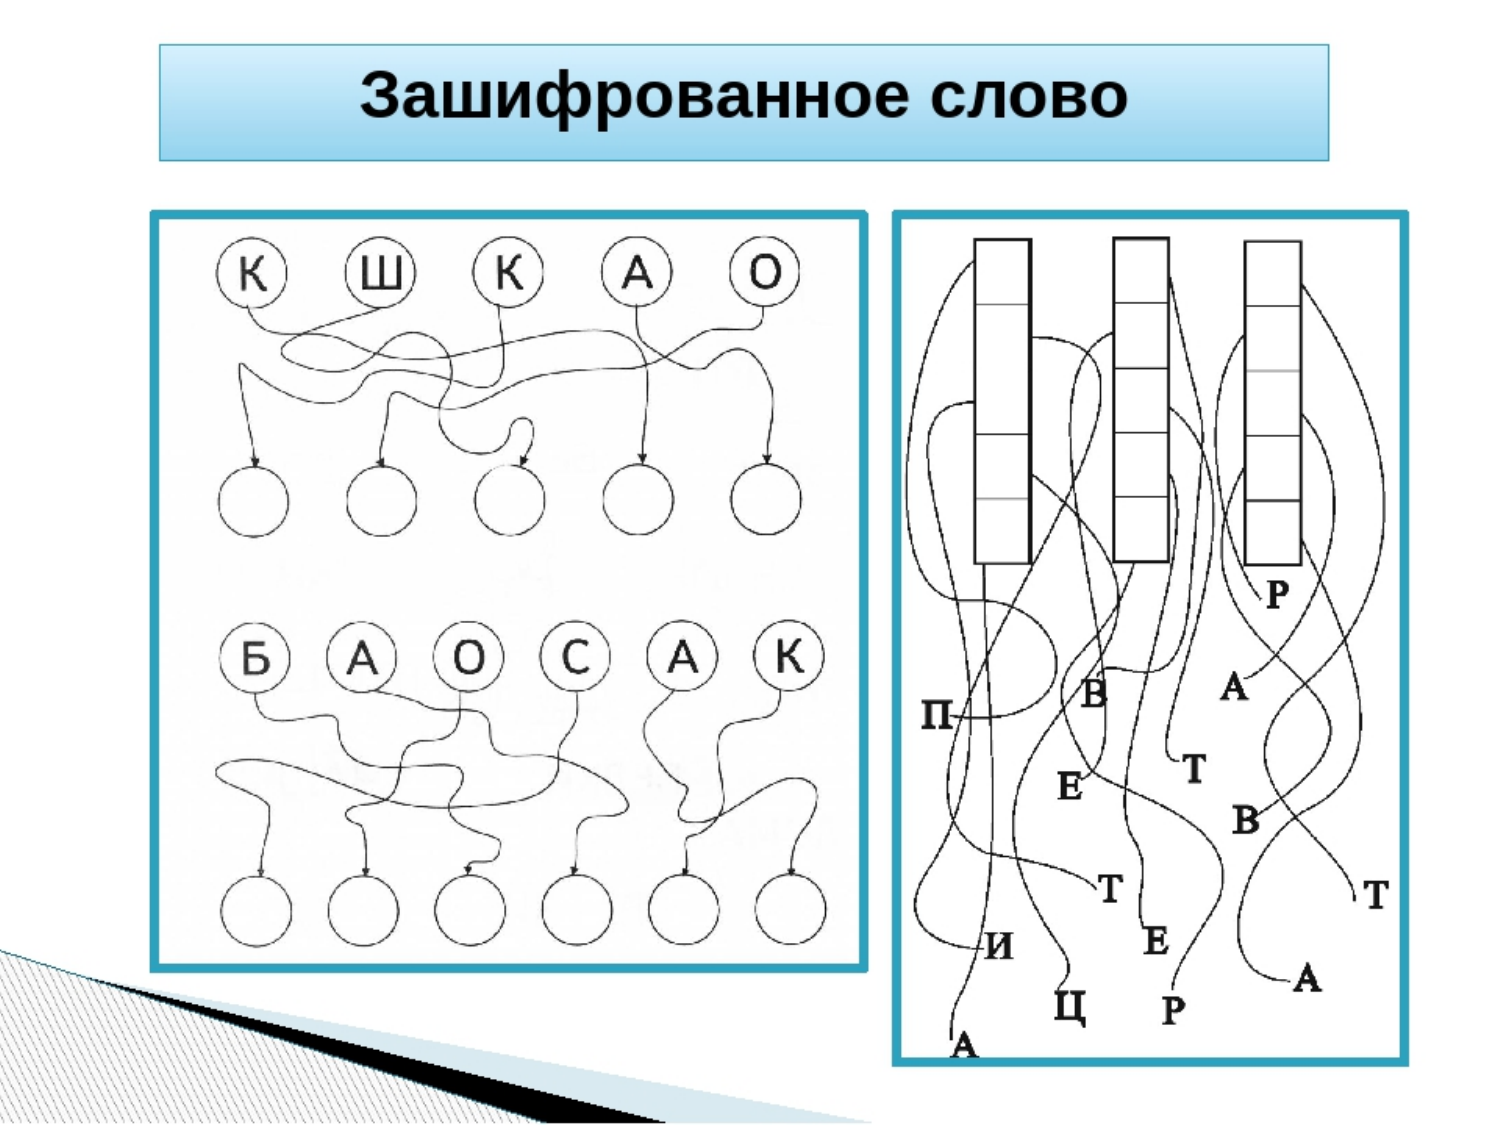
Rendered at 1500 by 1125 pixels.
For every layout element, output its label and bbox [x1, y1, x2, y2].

list [0, 0, 1500, 1125]
